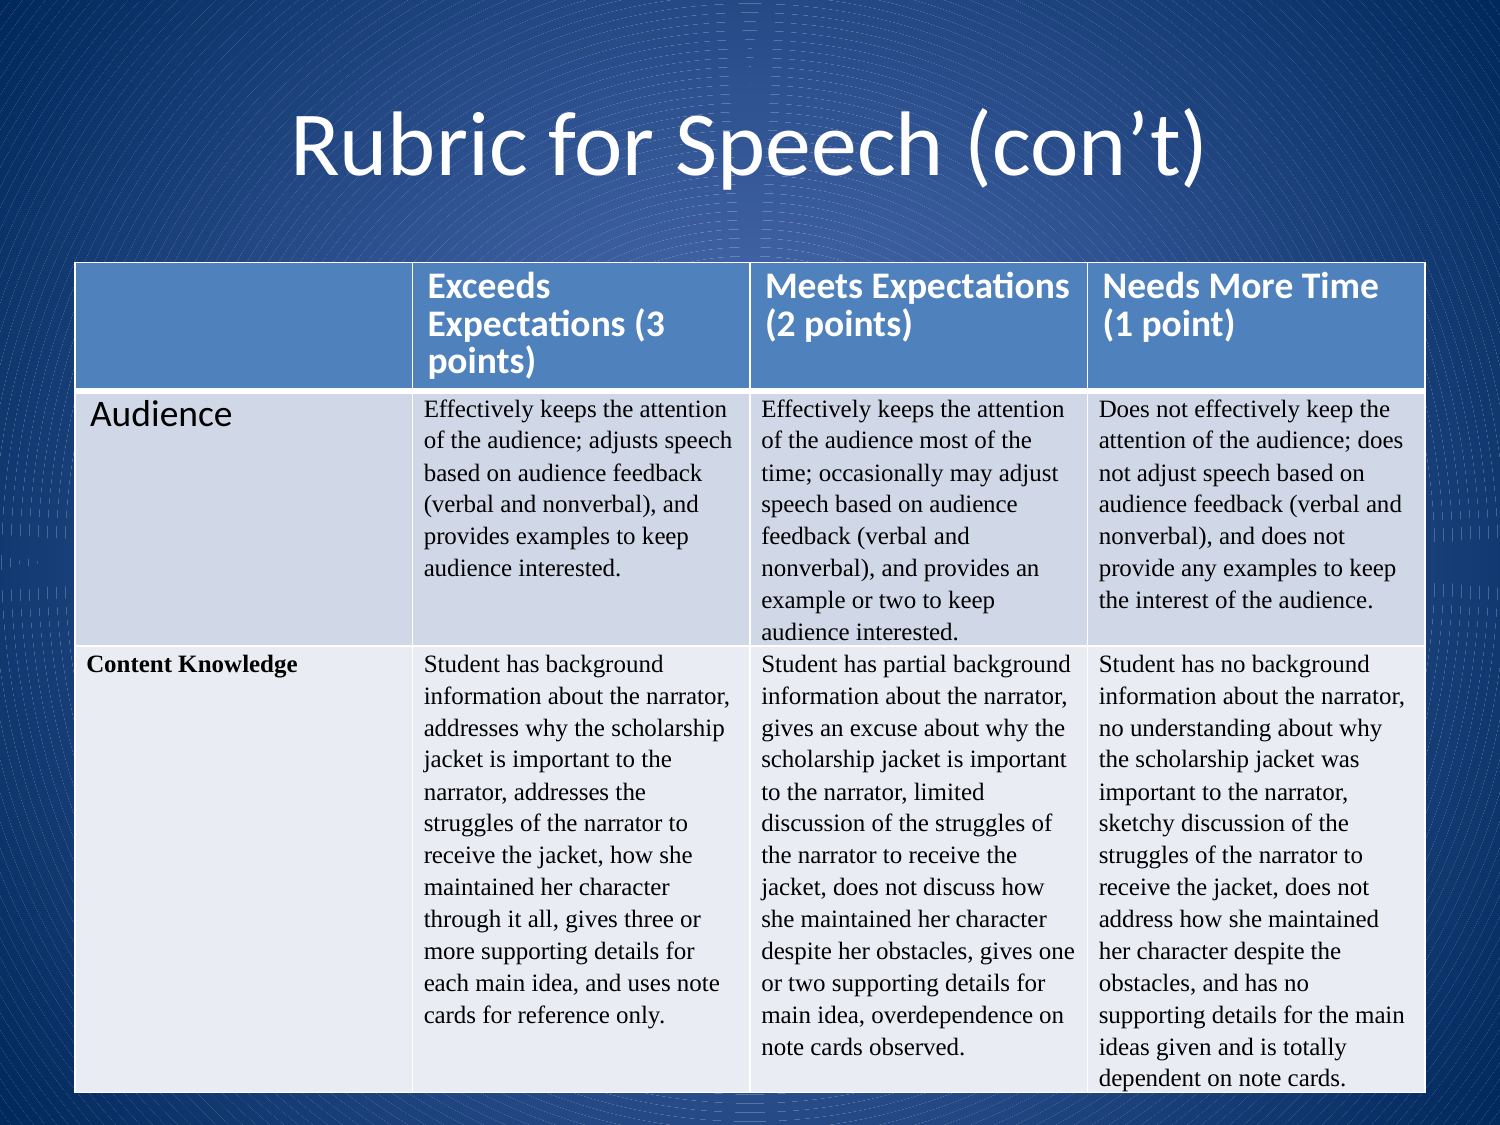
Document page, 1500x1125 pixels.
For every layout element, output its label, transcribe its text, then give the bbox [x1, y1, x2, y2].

table_cell Effectively keeps the attention of the audience most of the time; occasionally may adjust speech based on audience feedback (verbal and nonverbal), and provides an example or two to keep audience interested. [751, 394, 1087, 645]
table_cell Does not effectively keep the attention of the audience; does not adjust speech based on audience feedback (verbal and nonverbal), and does not provide any examples to keep the interest of the audience. [1088, 394, 1424, 645]
table_cell Student has no background information about the narrator, no understanding about why the scholarship jacket was important to the narrator, sketchy discussion of the struggles of the narrator to receive the jacket, does not address how she maintained her character despite the obstacles, and has no supporting details for the main ideas given and is totally dependent on note cards. [1088, 647, 1424, 1092]
table_header Exceeds Expectations (3 points) [413, 263, 749, 388]
table_cell Content Knowledge [76, 647, 412, 1092]
table_cell Student has partial background information about the narrator, gives an excuse about why the scholarship jacket is important to the narrator, limited discussion of the struggles of the narrator to receive the jacket, does not discuss how she maintained her character despite her obstacles, gives one or two supporting details for main idea, overdependence on note cards observed. [751, 647, 1087, 1092]
table_cell Student has background information about the narrator, addresses why the scholarship jacket is important to the narrator, addresses the struggles of the narrator to receive the jacket, how she maintained her character through it all, gives three or more supporting details for each main idea, and uses note cards for reference only. [413, 647, 749, 1092]
table_header Meets Expectations (2 points) [751, 263, 1087, 388]
table_cell Effectively keeps the attention of the audience; adjusts speech based on audience feedback (verbal and nonverbal), and provides examples to keep audience interested. [413, 394, 749, 645]
table_header Needs More Time (1 point) [1088, 263, 1424, 388]
title Rubric for Speech (con’t) [75, 45, 1425, 233]
table_cell Audience [76, 394, 412, 645]
table_header [76, 263, 412, 388]
